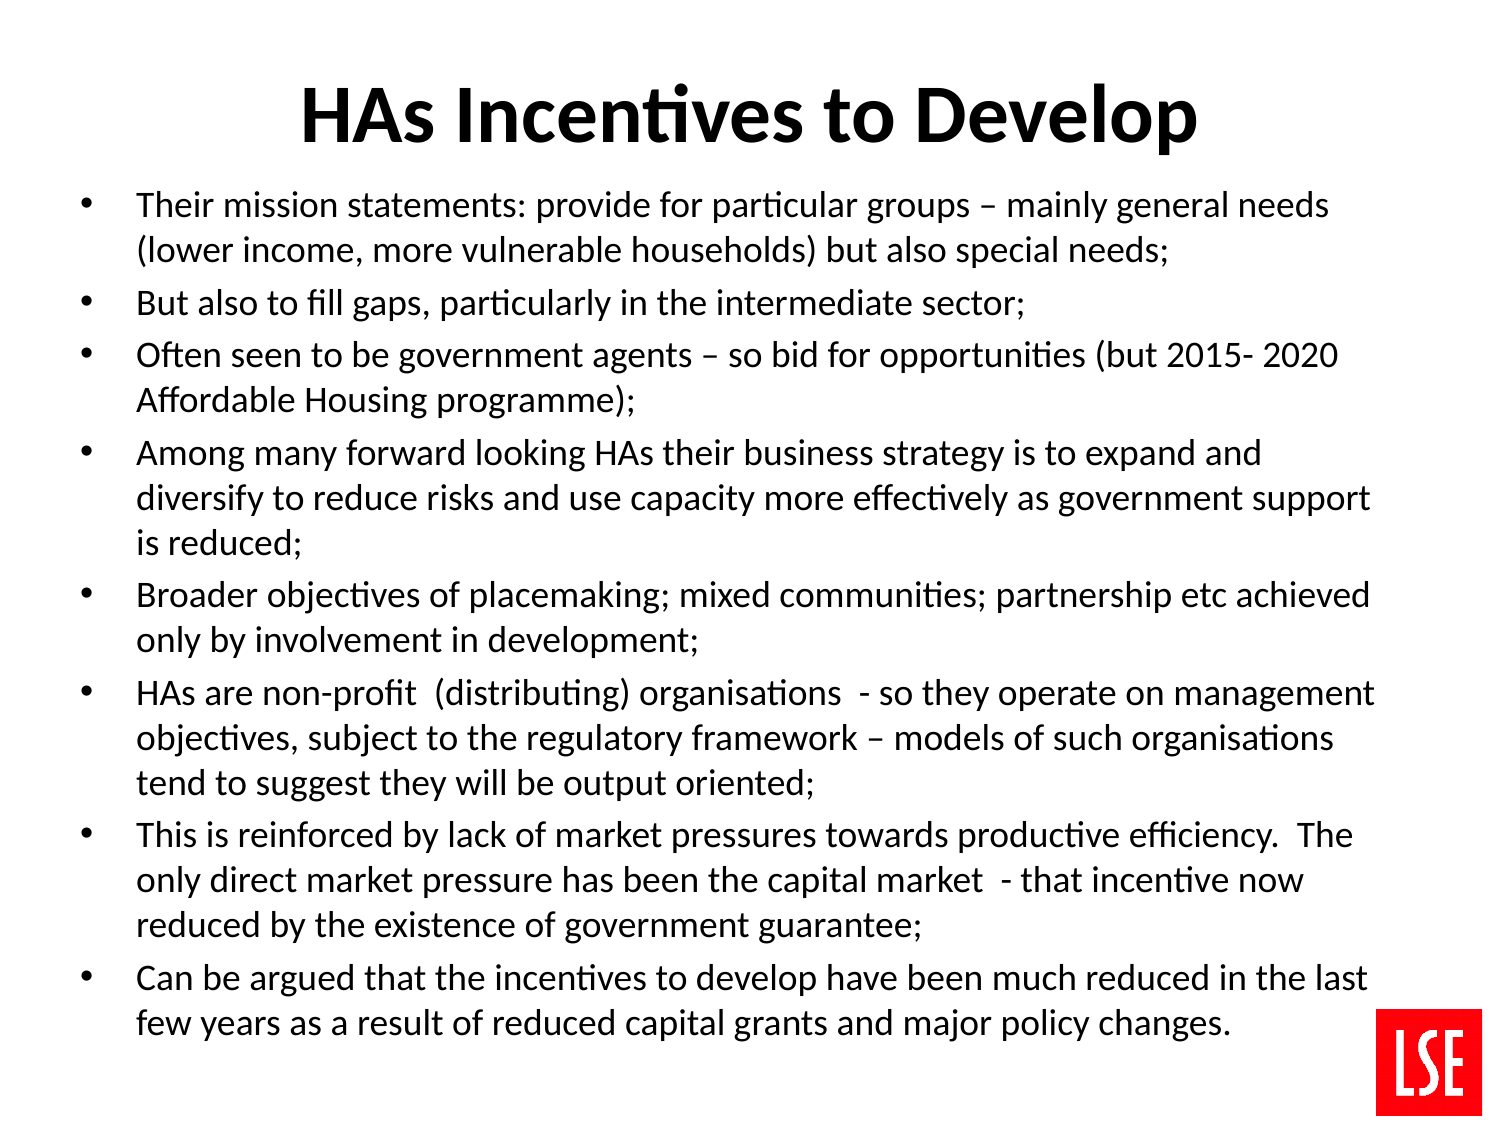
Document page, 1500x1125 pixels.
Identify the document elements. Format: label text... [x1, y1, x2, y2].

list Their mission statements: provide for particular groups – mainly general needs (lower income, more vulnerable households) but also special needs; But also to fill gaps, particularly in the intermediate sector; Often seen to be government agents – so bid for opportunities (but 2015- 2020 Affordable Housing programme); Among many forward looking HAs their business strategy is to expand and diversify to reduce risks and use capacity more effectively as government support is reduced; Broader objectives of placemaking; mixed communities; partnership etc achieved only by involvement in development; HAs are non-profit (distributing) organisations - so they operate on management objectives, subject to the regulatory framework – models of such organisations tend to suggest they will be output oriented; This is reinforced by lack of market pressures towards productive efficiency. The only direct market pressure has been the capital market - that incentive now reduced by the existence of government guarantee; Can be argued that the incentives to develop have been much reduced in the last few years as a result of reduced capital grants and major policy changes. [64, 172, 1415, 1012]
title HAs Incentives to Develop [75, 45, 1425, 173]
picture [1375, 1009, 1483, 1116]
